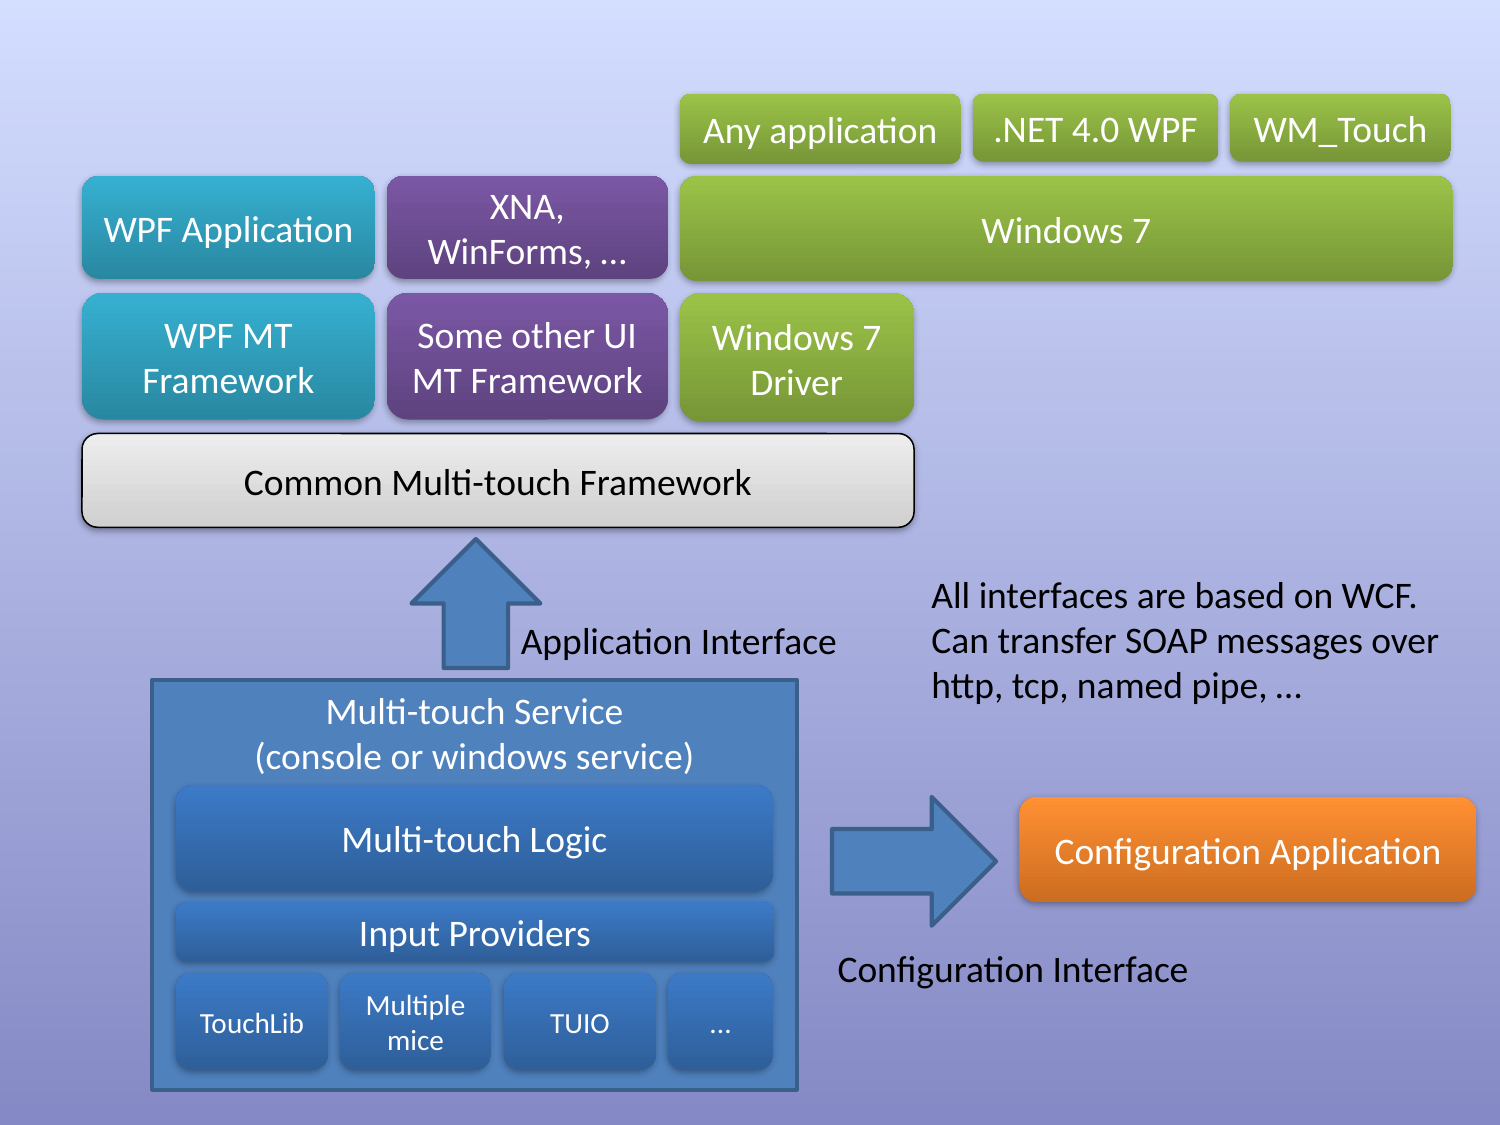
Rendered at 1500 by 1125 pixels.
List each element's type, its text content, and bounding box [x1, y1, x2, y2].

text_box Input Providers [175, 902, 775, 962]
text_box Windows 7 Driver [679, 292, 915, 422]
text_box WPF MT Framework [82, 292, 376, 420]
text_box [409, 536, 543, 671]
text_box Multi-touch Logic [175, 785, 774, 891]
text_box All interfaces are based on WCF. Can transfer SOAP messages over http, tcp, named pipe, … [916, 563, 1455, 714]
text_box ... [667, 972, 774, 1071]
text_box Configuration Application [1019, 796, 1477, 903]
text_box .NET 4.0 WPF [972, 93, 1219, 162]
text_box XNA, WinForms, … [386, 175, 668, 279]
text_box TUIO [503, 972, 657, 1071]
text_box WM_Touch [1230, 93, 1451, 162]
text_box WPF Application [82, 175, 376, 279]
text_box [829, 794, 999, 928]
text_box Multiple mice [339, 972, 492, 1071]
text_box Configuration Interface [822, 937, 1204, 998]
text_box Windows 7 [679, 175, 1454, 282]
text_box Multi-touch Service (console or windows service) [150, 678, 799, 1092]
text_box TouchLib [175, 972, 329, 1071]
text_box Some other UI MT Framework [386, 292, 668, 420]
text_box Application Interface [506, 609, 852, 670]
text_box Common Multi-touch Framework [81, 432, 915, 529]
text_box Any application [679, 93, 961, 165]
